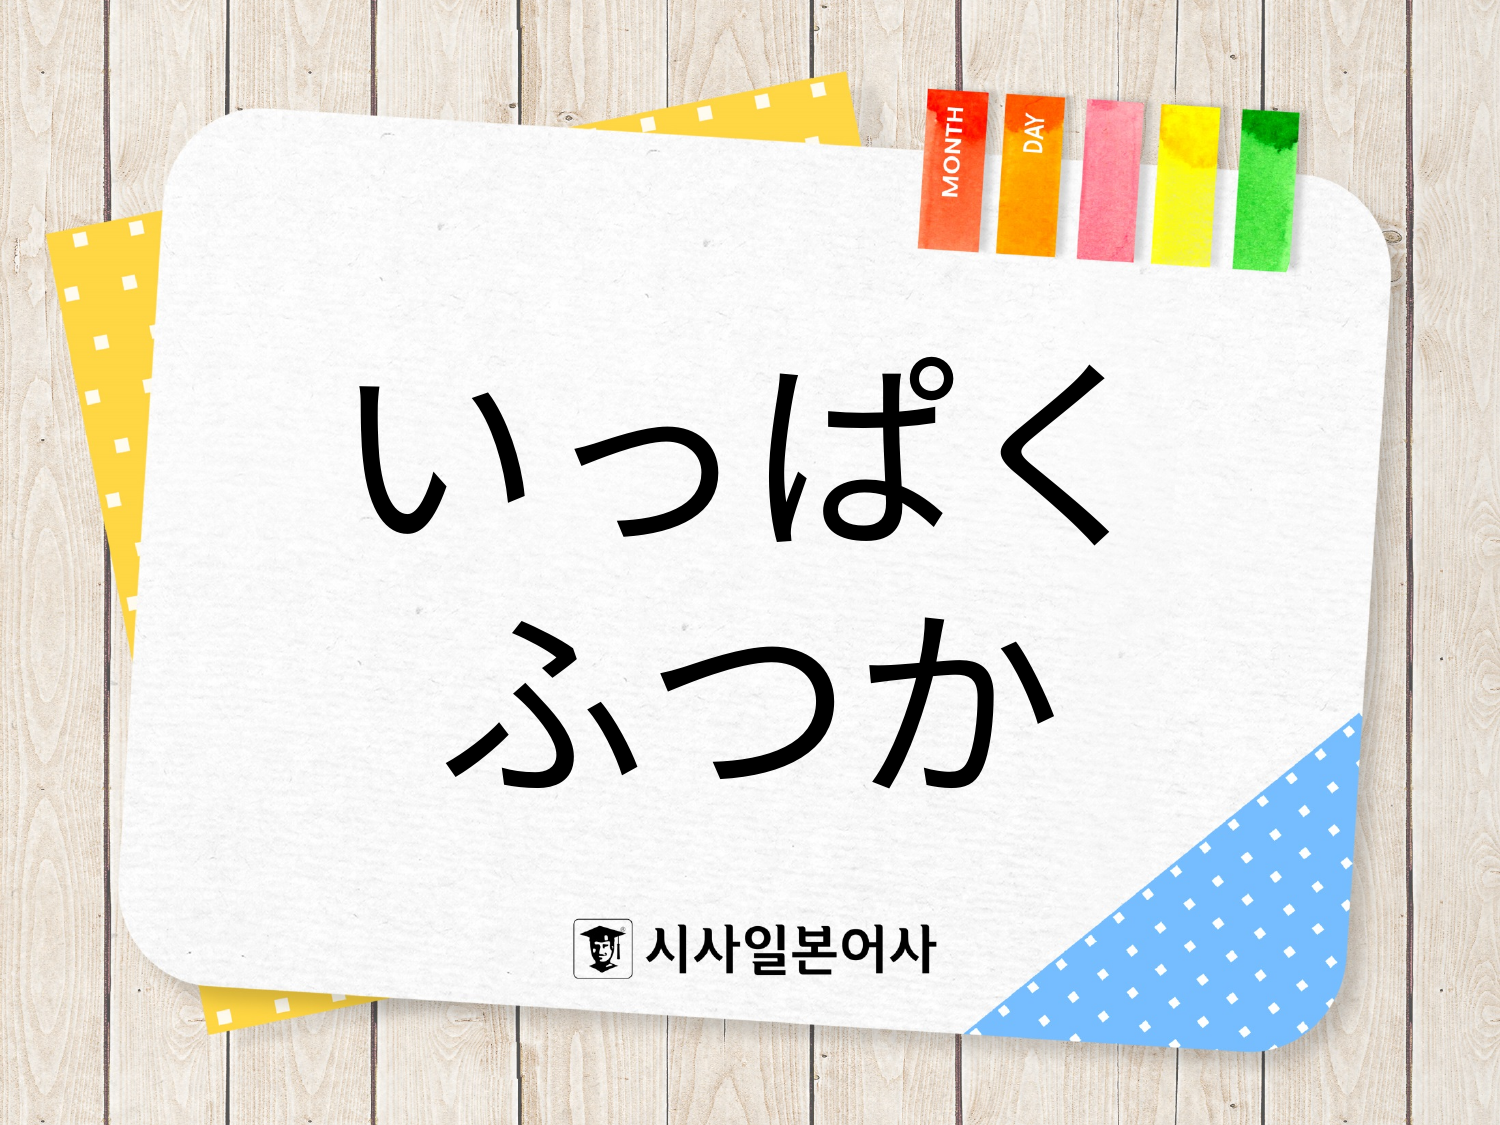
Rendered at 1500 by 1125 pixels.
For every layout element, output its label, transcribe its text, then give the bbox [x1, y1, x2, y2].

title いっぱく ふつか [75, 338, 1425, 811]
picture [0, 0, 1500, 1125]
